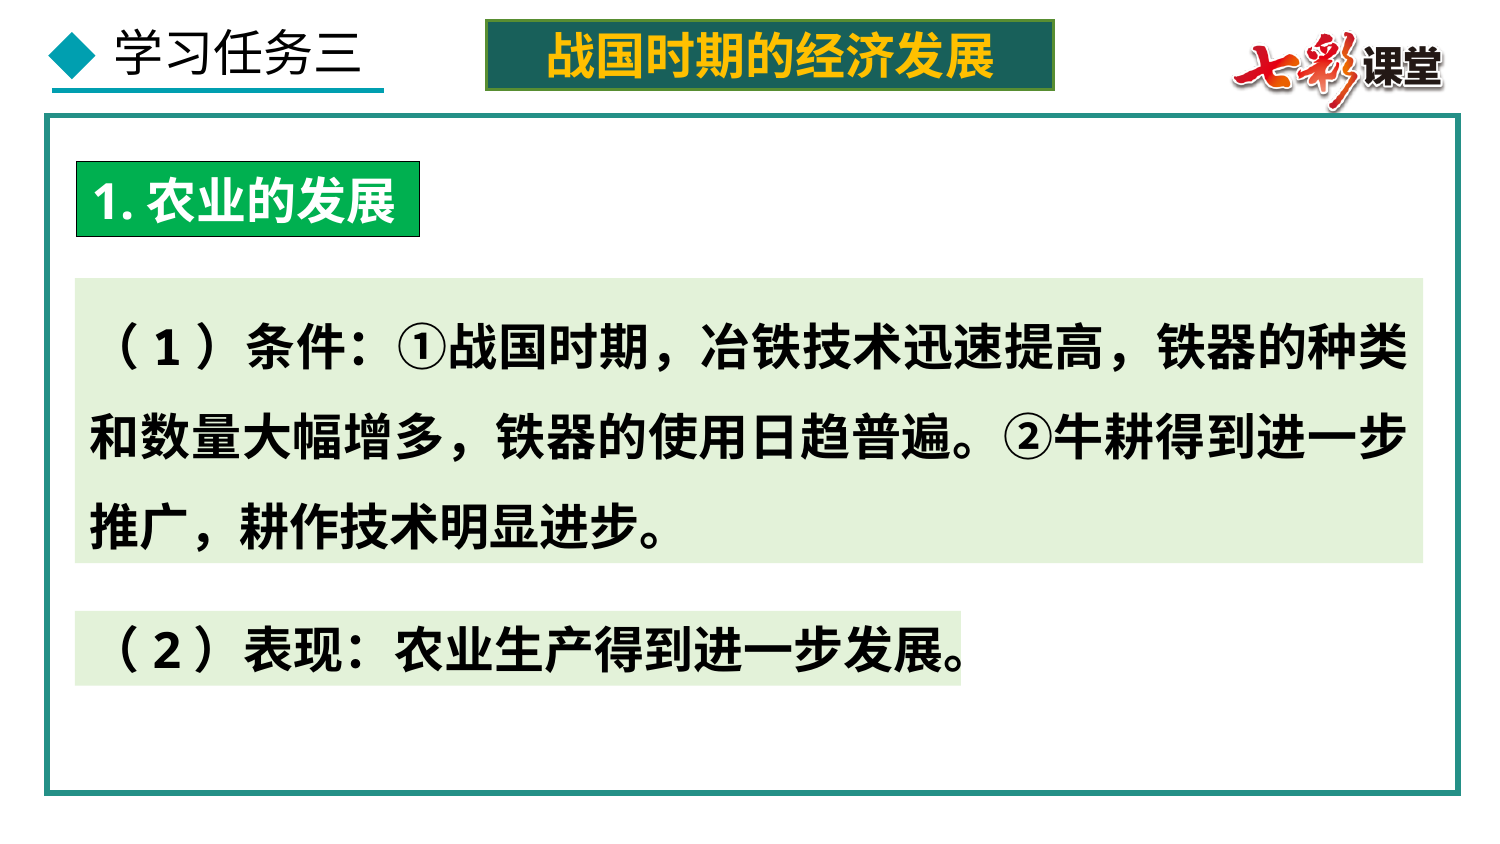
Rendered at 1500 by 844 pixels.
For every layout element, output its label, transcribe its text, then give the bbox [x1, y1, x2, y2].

text_box 战国时期的经济发展 [486, 19, 1055, 90]
text_box （2）表现：农业生产得到进一步发展。 [74, 610, 961, 686]
text_box 1.农业的发展 [76, 161, 420, 237]
picture [1228, 26, 1449, 113]
text_box （1）条件：①战国时期，冶铁技术迅速提高，铁器的种类和数量大幅增多，铁器的使用日趋普遍。②牛耕得到进一步推广，耕作技术明显进步。 [74, 278, 1424, 564]
